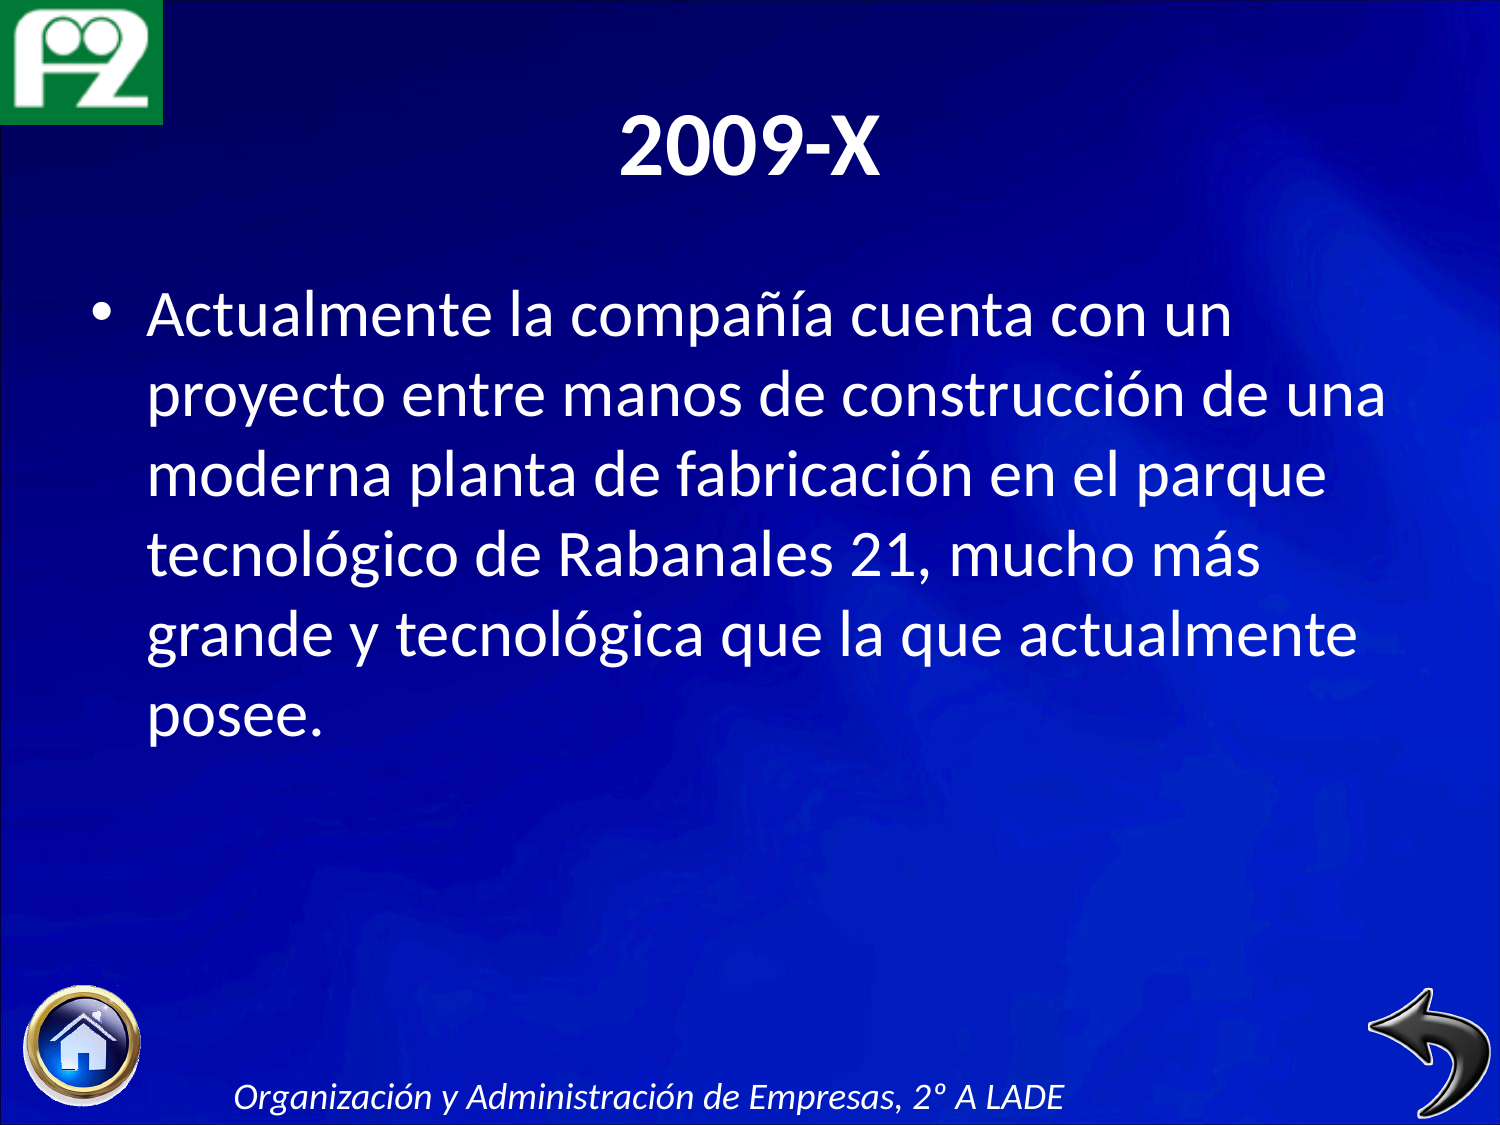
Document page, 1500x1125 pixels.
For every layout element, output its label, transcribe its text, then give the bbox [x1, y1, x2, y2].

list Actualmente la compañía cuenta con un proyecto entre manos de construcción de una moderna planta de fabricación en el parque tecnológico de Rabanales 21, mucho más grande y tecnológica que la que actualmente posee. [74, 262, 1426, 1006]
title 2009-X [74, 44, 1426, 233]
picture [0, 0, 1500, 1125]
text_box Organización y Administración de Empresas, 2º A LADE [218, 1064, 1199, 1125]
